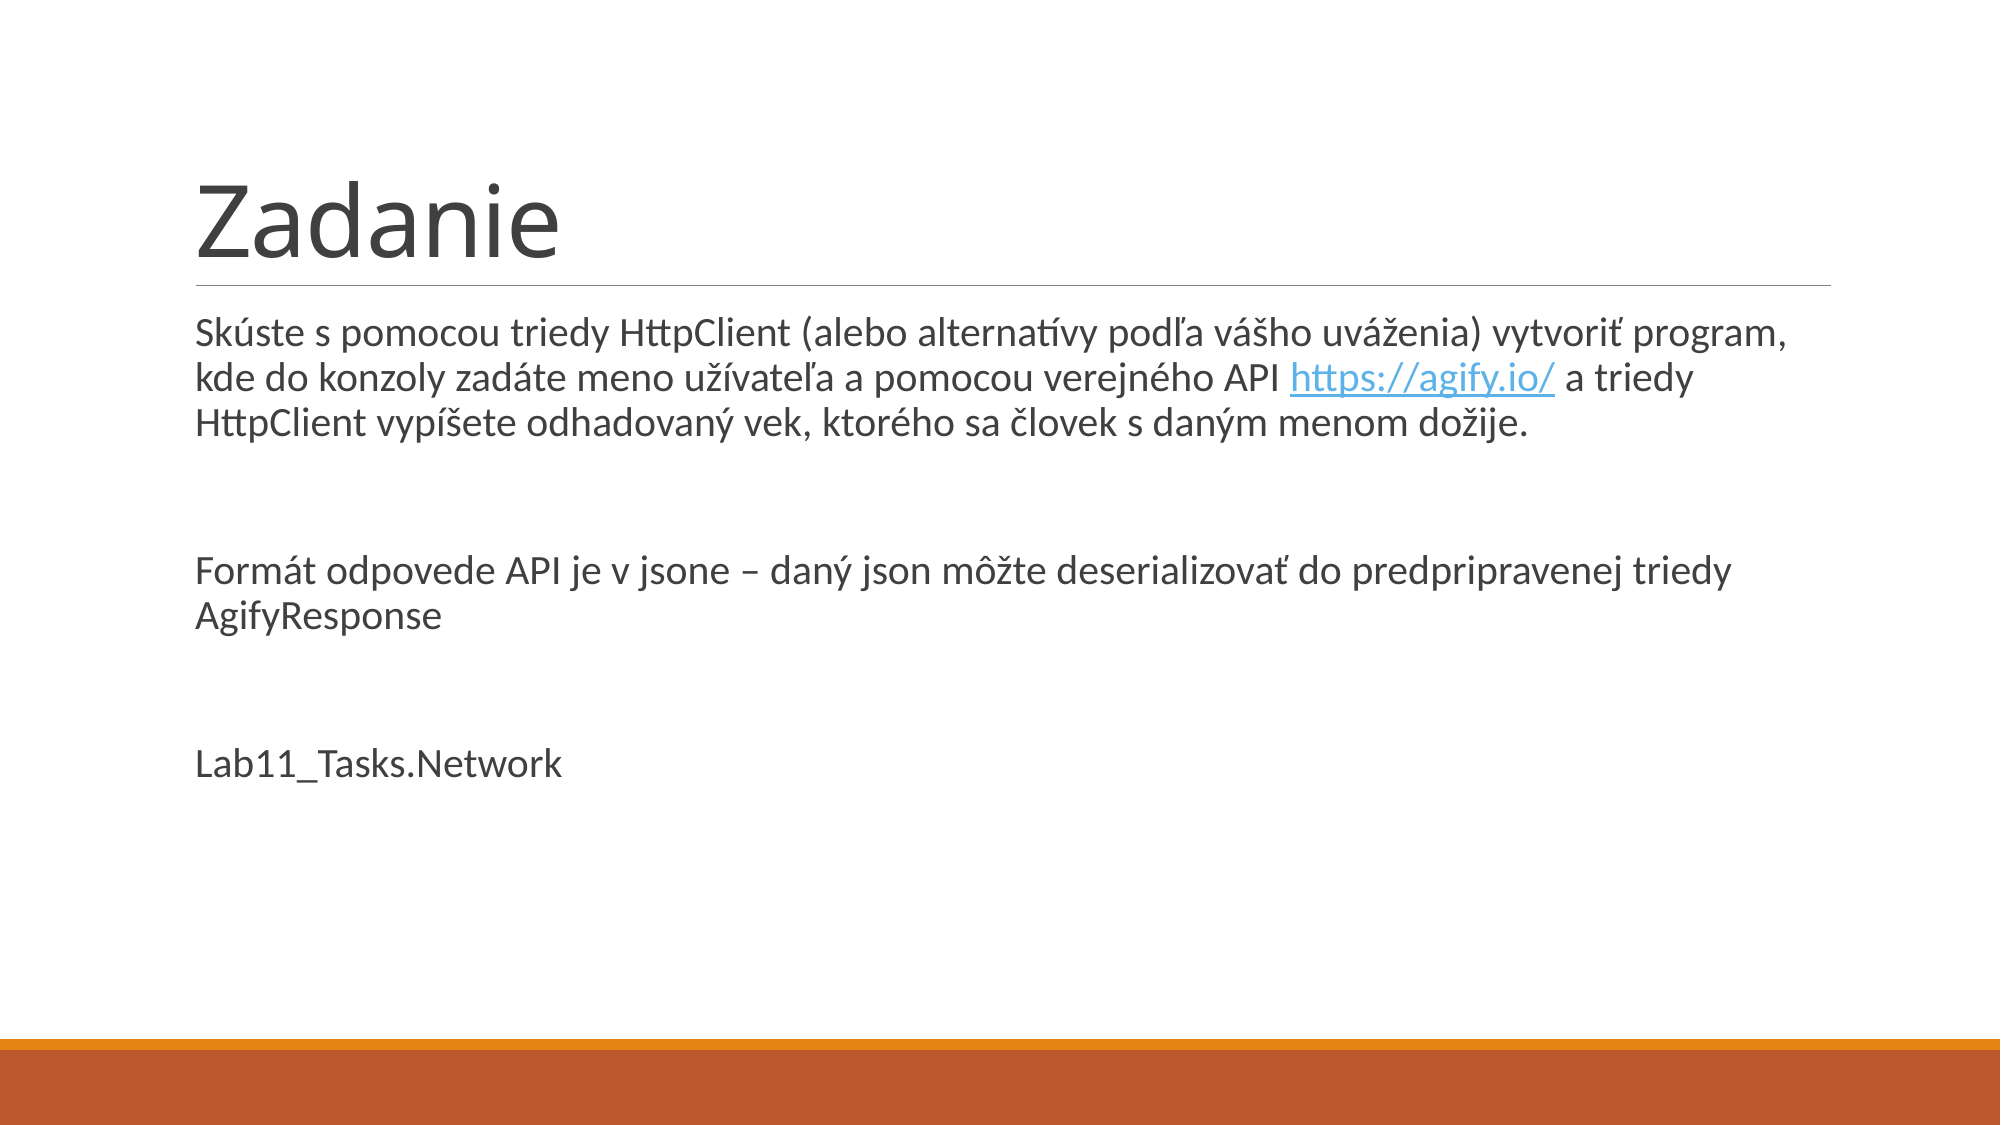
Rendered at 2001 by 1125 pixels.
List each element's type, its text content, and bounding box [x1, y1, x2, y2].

list Skúste s pomocou triedy HttpClient (alebo alternatívy podľa vášho uváženia) vytvoriť program, kde do konzoly zadáte meno užívateľa a pomocou verejného API https://agify.io/ a triedy HttpClient vypíšete odhadovaný vek, ktorého sa človek s daným menom dožije. Formát odpovede API je v jsone – daný json môžte deserializovať do predpripravenej triedy AgifyResponse Lab11_Tasks.Network [180, 302, 1830, 963]
title Zadanie [180, 47, 1830, 285]
